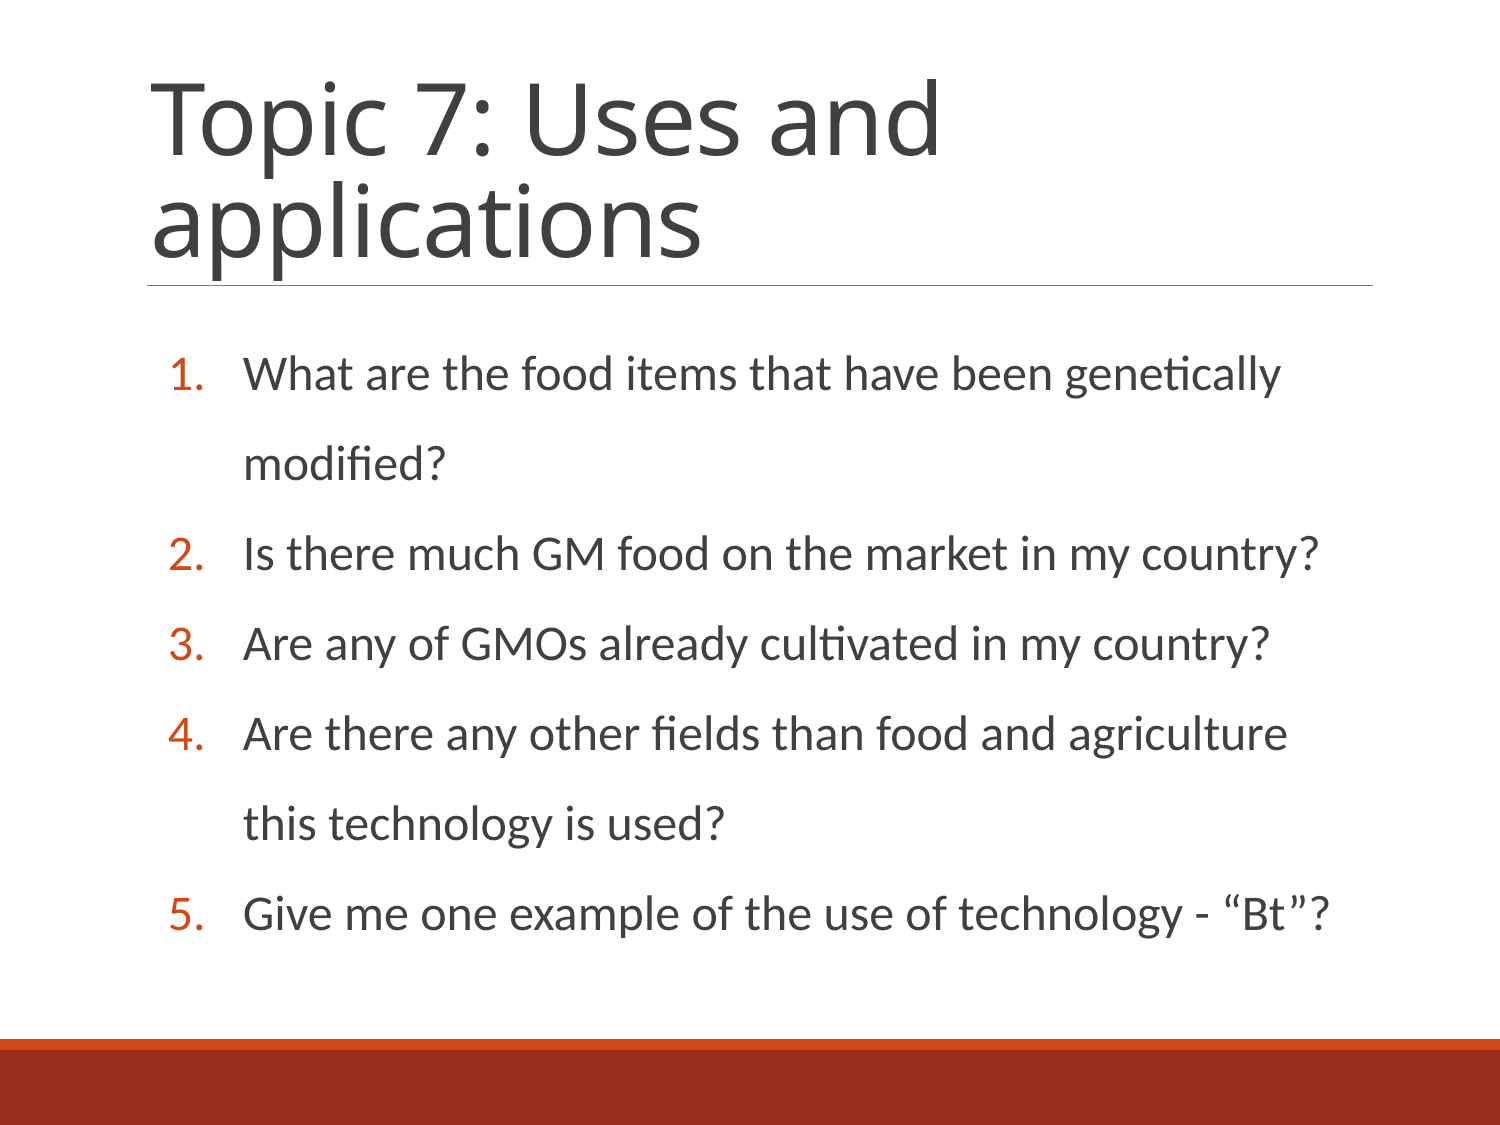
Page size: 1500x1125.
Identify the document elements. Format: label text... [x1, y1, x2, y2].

list What are the food items that have been genetically modified? Is there much GM food on the market in my country? Are any of GMOs already cultivated in my country? Are there any other fields than food and agriculture this technology is used? Give me one example of the use of technology - “Bt”? [135, 302, 1350, 979]
title Topic 7: Uses and applications [135, 47, 1373, 285]
